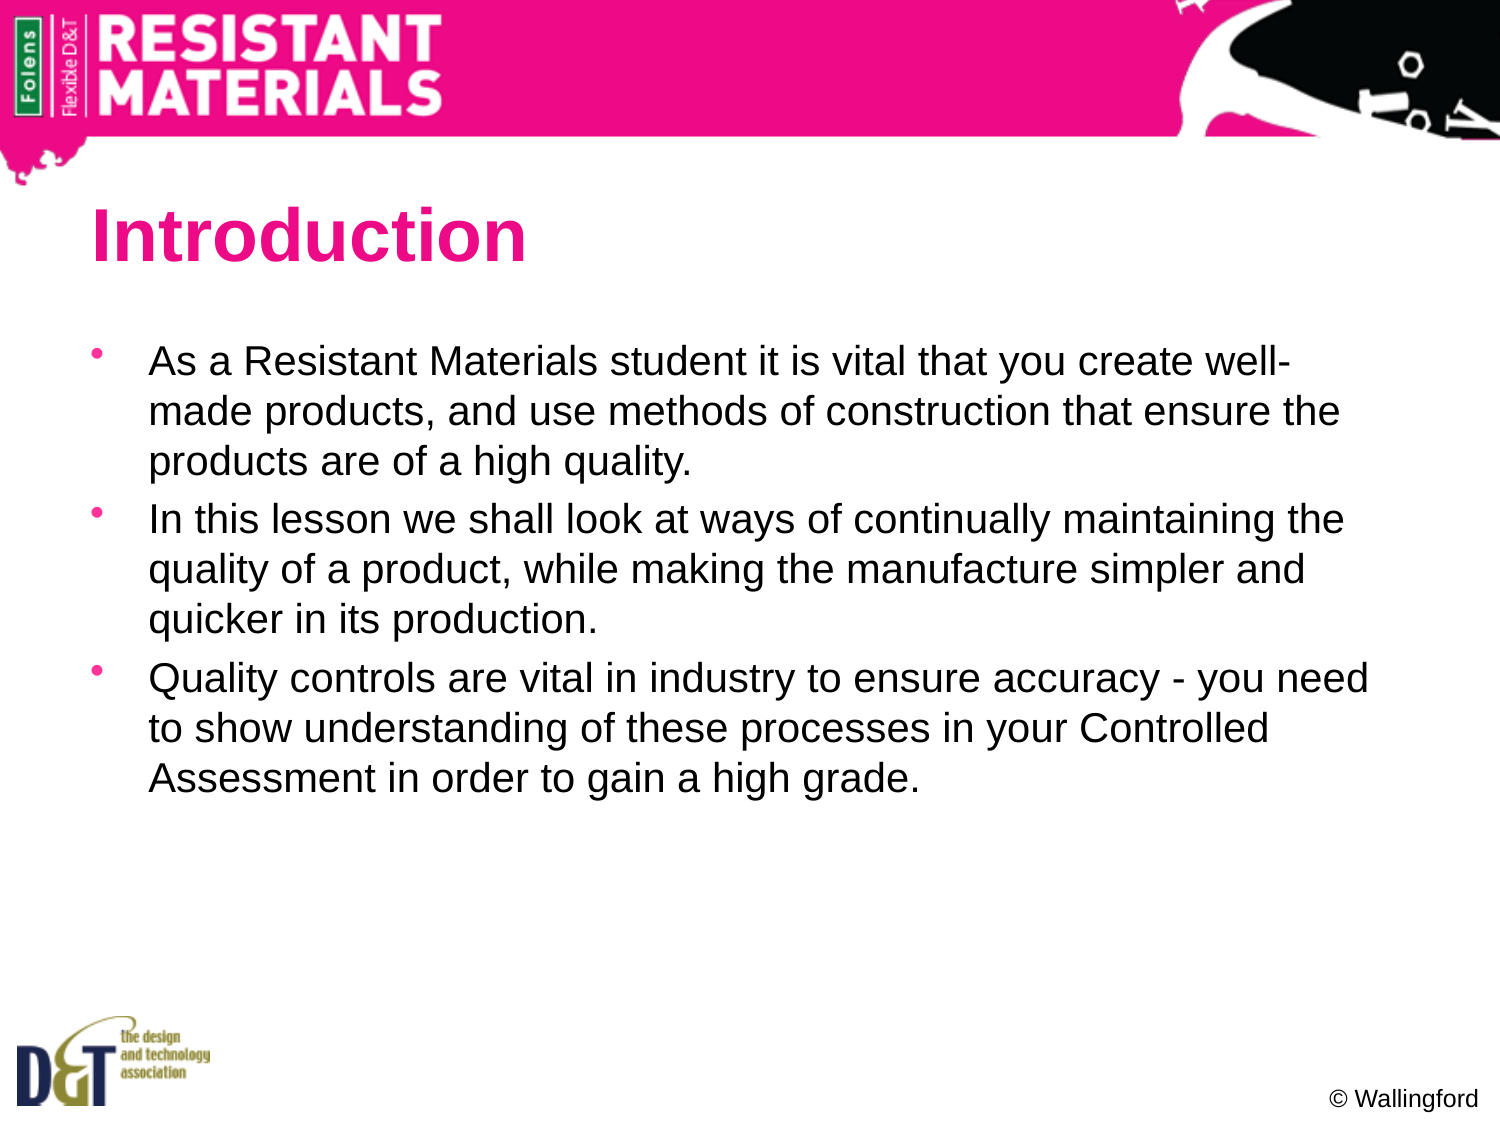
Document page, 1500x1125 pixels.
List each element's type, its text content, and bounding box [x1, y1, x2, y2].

picture [0, 0, 1500, 1125]
title Introduction [76, 160, 1427, 301]
list As a Resistant Materials student it is vital that you create well-made products, and use methods of construction that ensure the products are of a high quality. In this lesson we shall look at ways of continually maintaining the quality of a product, while making the manufacture simpler and quicker in its production. Quality controls are vital in industry to ensure accuracy - you need to show understanding of these processes in your Controlled Assessment in order to gain a high grade. [75, 326, 1412, 1005]
footer © Wallingford [1257, 1074, 1495, 1125]
